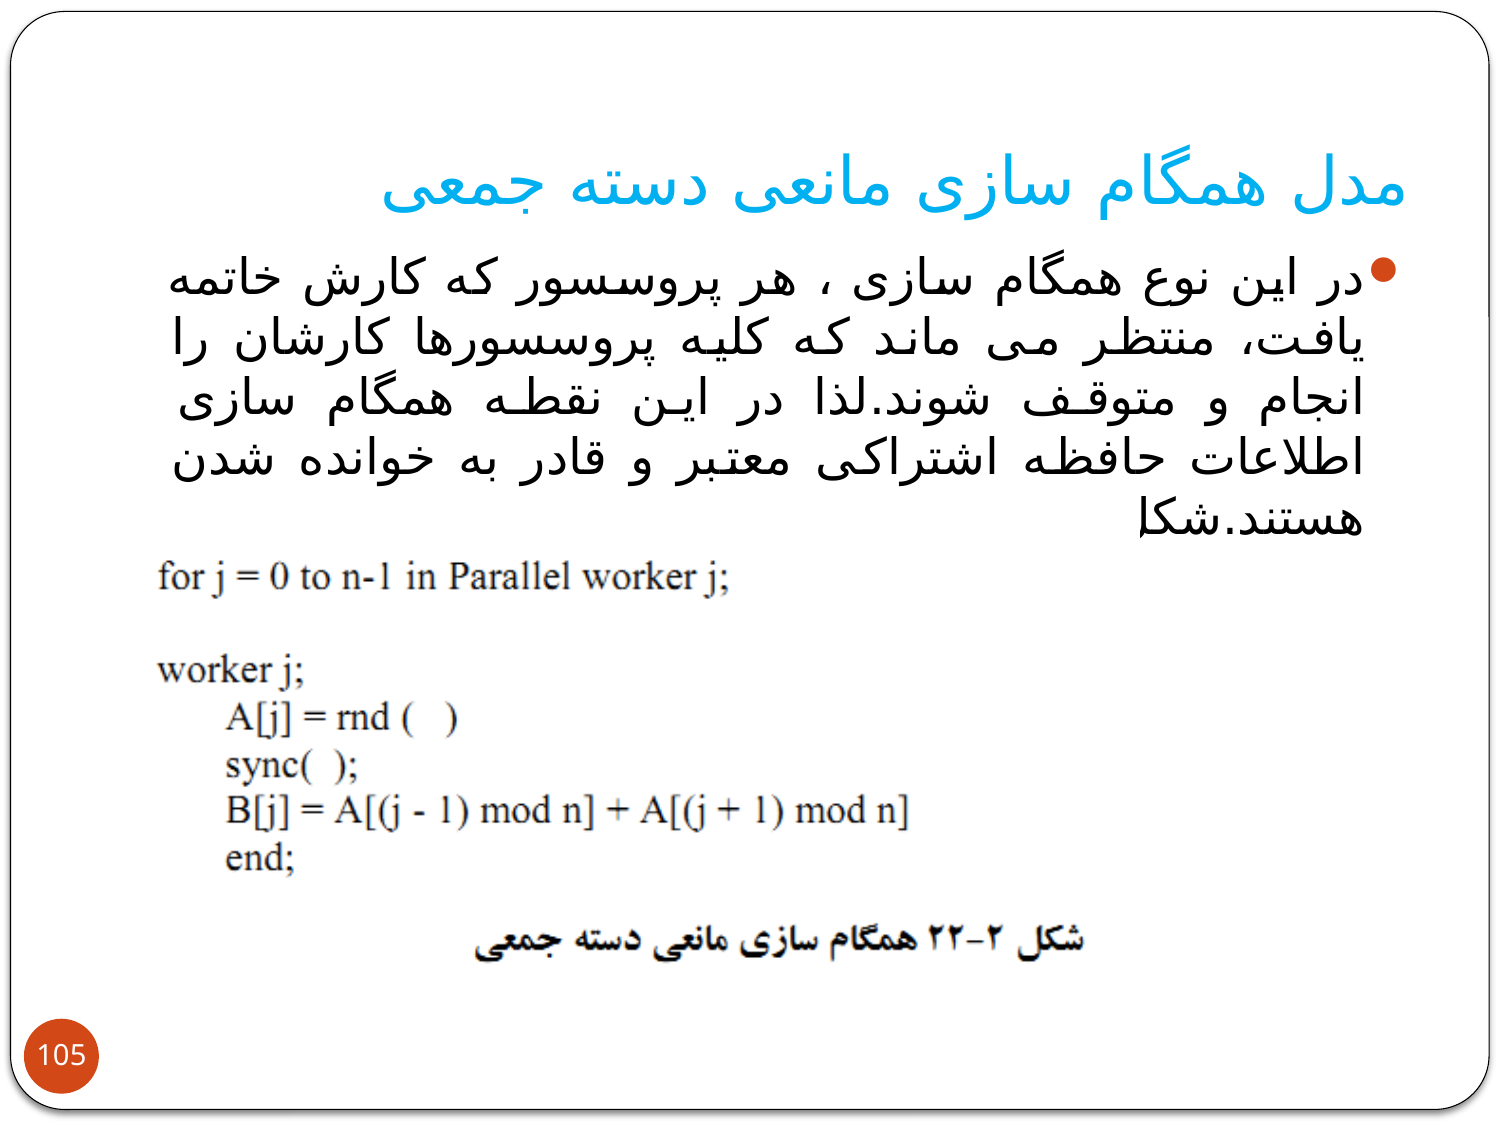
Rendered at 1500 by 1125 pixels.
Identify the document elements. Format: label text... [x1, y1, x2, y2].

picture [87, 487, 1140, 1013]
slide_number 105 [23, 1018, 99, 1094]
title مدل همگام سازی مانعی دسته جمعی [150, 45, 1425, 233]
list در این نوع همگام سازی ، هر پروسسور که کارش خاتمه یافت، منتظر می ماند که کلیه پروسسورها کارشان را انجام و متوقف شوند.لذا در این نقطه همگام سازی اطلاعات حافظه اشتراکی معتبر و قادر به خوانده شدن هستند.شکل زیر کد مربوطه را نشان میدهد. [150, 237, 1425, 988]
